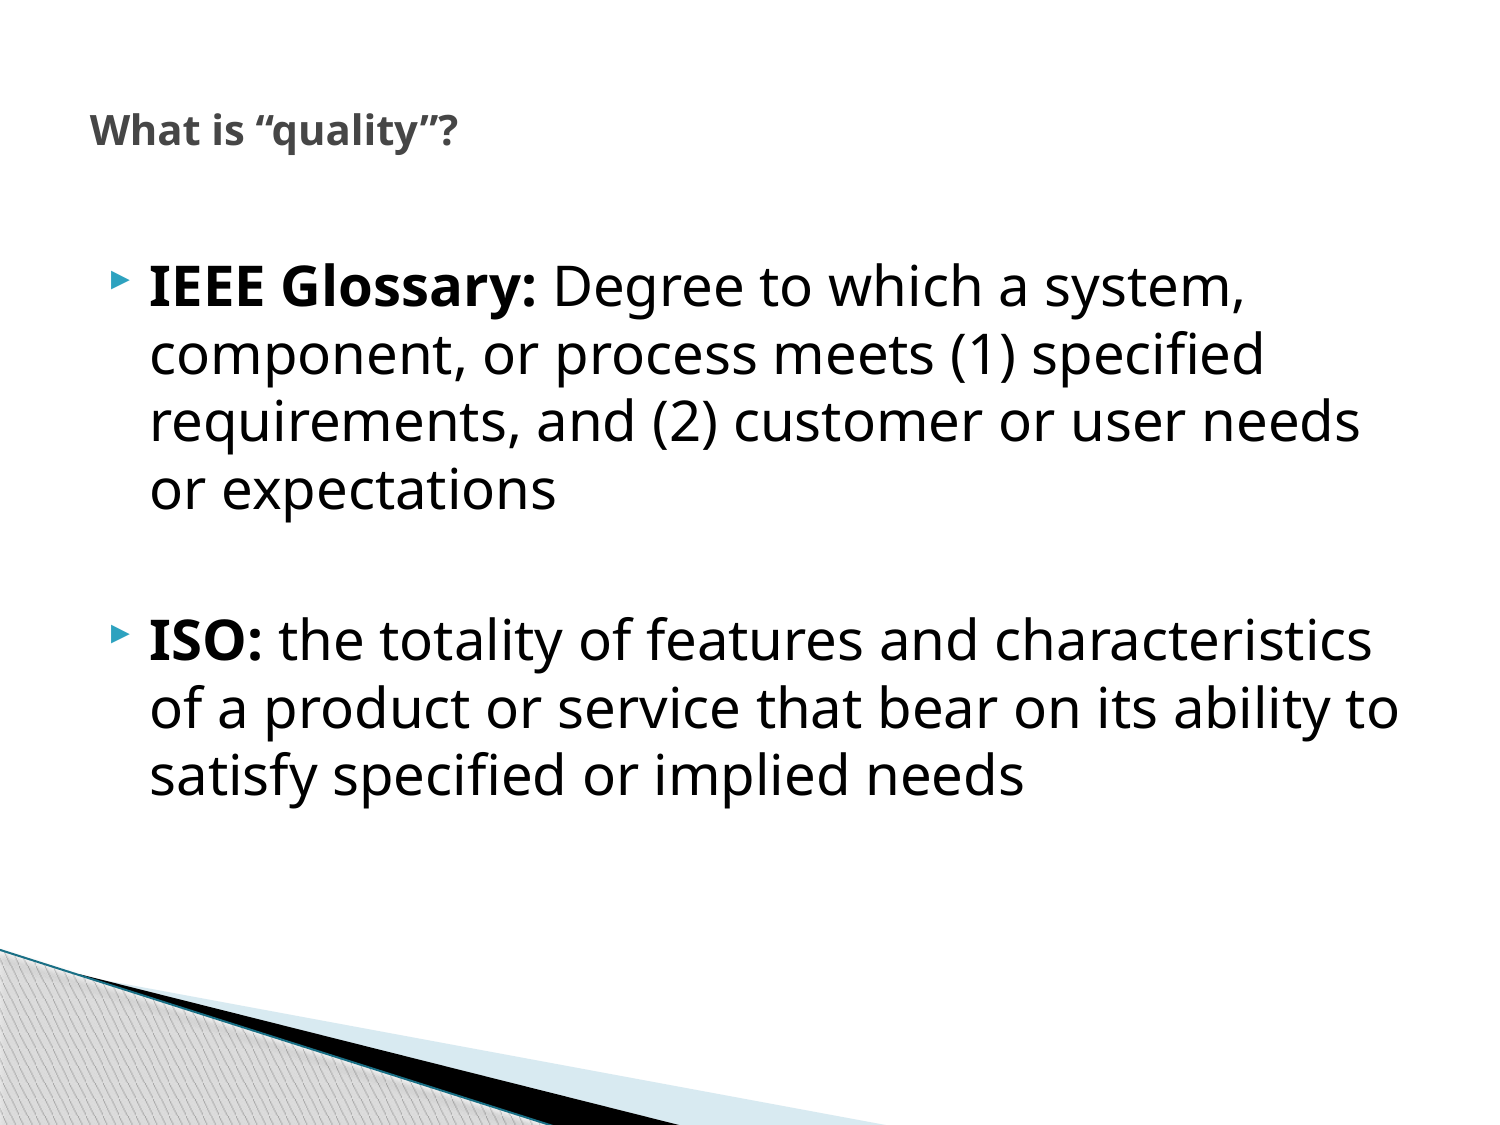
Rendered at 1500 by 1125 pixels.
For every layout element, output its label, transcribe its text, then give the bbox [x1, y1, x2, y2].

list IEEE Glossary: Degree to which a system, component, or process meets (1) specified requirements, and (2) customer or user needs or expectations ISO: the totality of features and characteristics of a product or service that bear on its ability to satisfy specified or implied needs [74, 242, 1426, 986]
title What is “quality”? [75, 45, 1425, 213]
